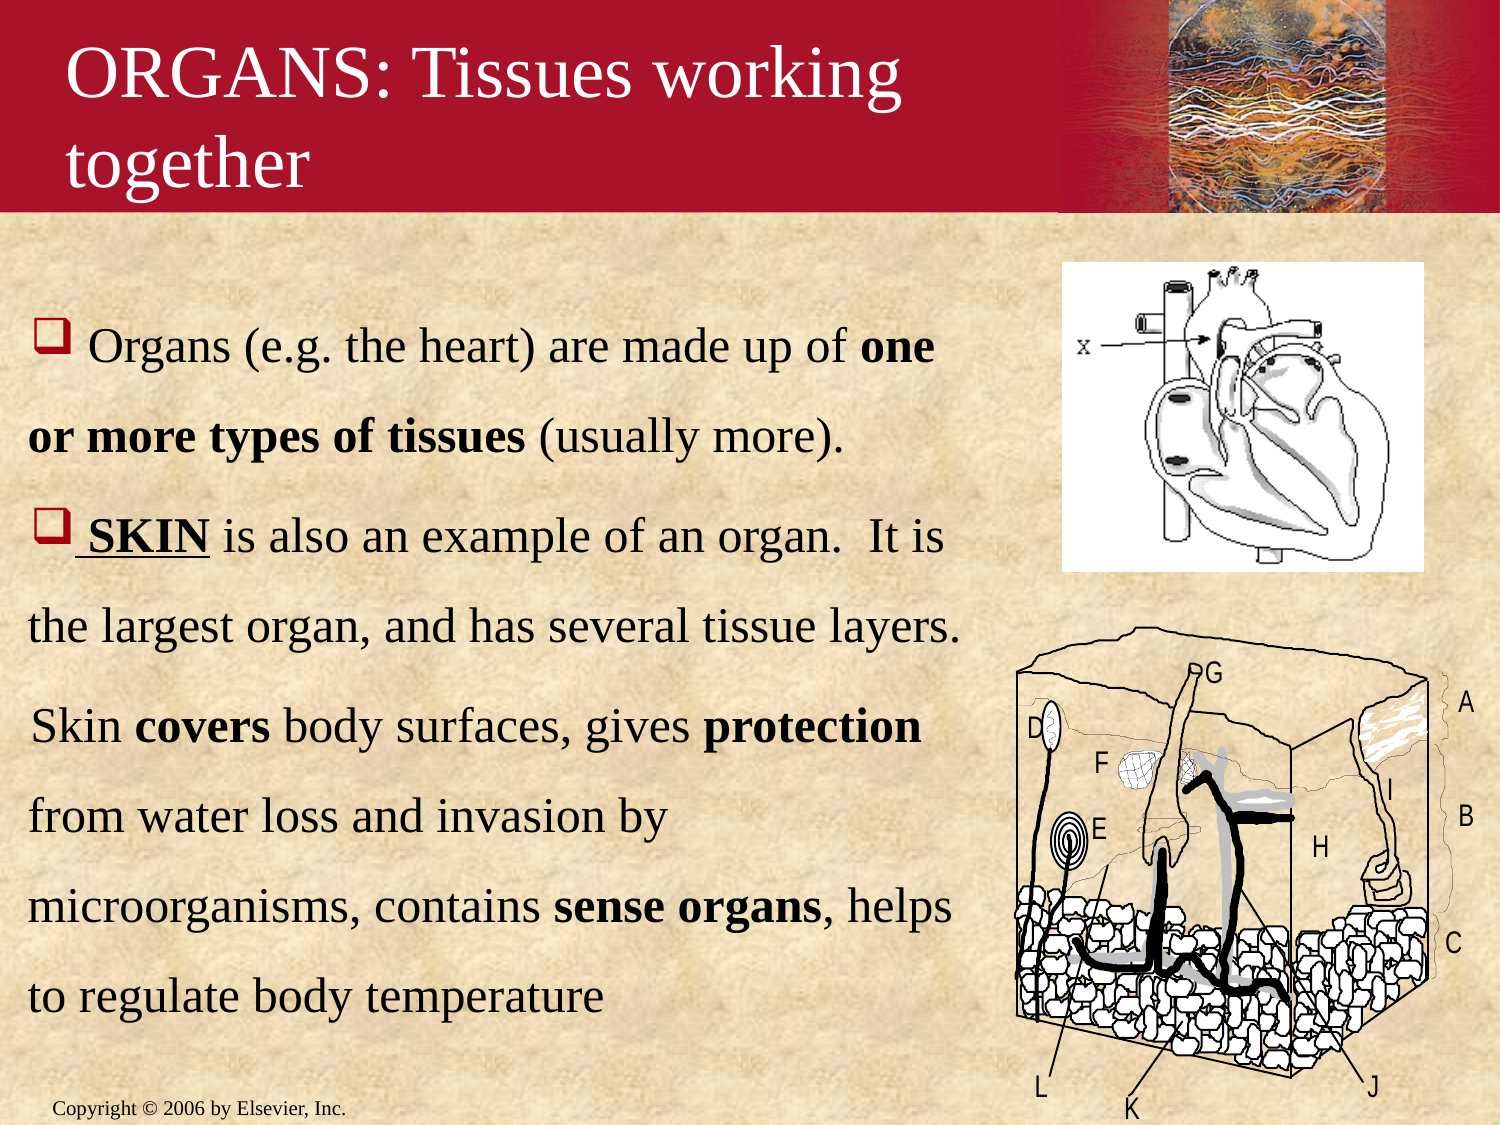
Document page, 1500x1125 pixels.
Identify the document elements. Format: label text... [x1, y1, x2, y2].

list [1062, 262, 1424, 573]
picture [0, 0, 1500, 1125]
title ORGANS: Tissues working together [49, 0, 1138, 226]
list Organs (e.g. the heart) are made up of one or more types of tissues (usually more). SKIN is also an example of an organ. It is the largest organ, and has several tissue layers. Skin covers body surfaces, gives protection from water loss and invasion by microorganisms, contains sense organs, helps to regulate body temperature [12, 274, 1001, 951]
